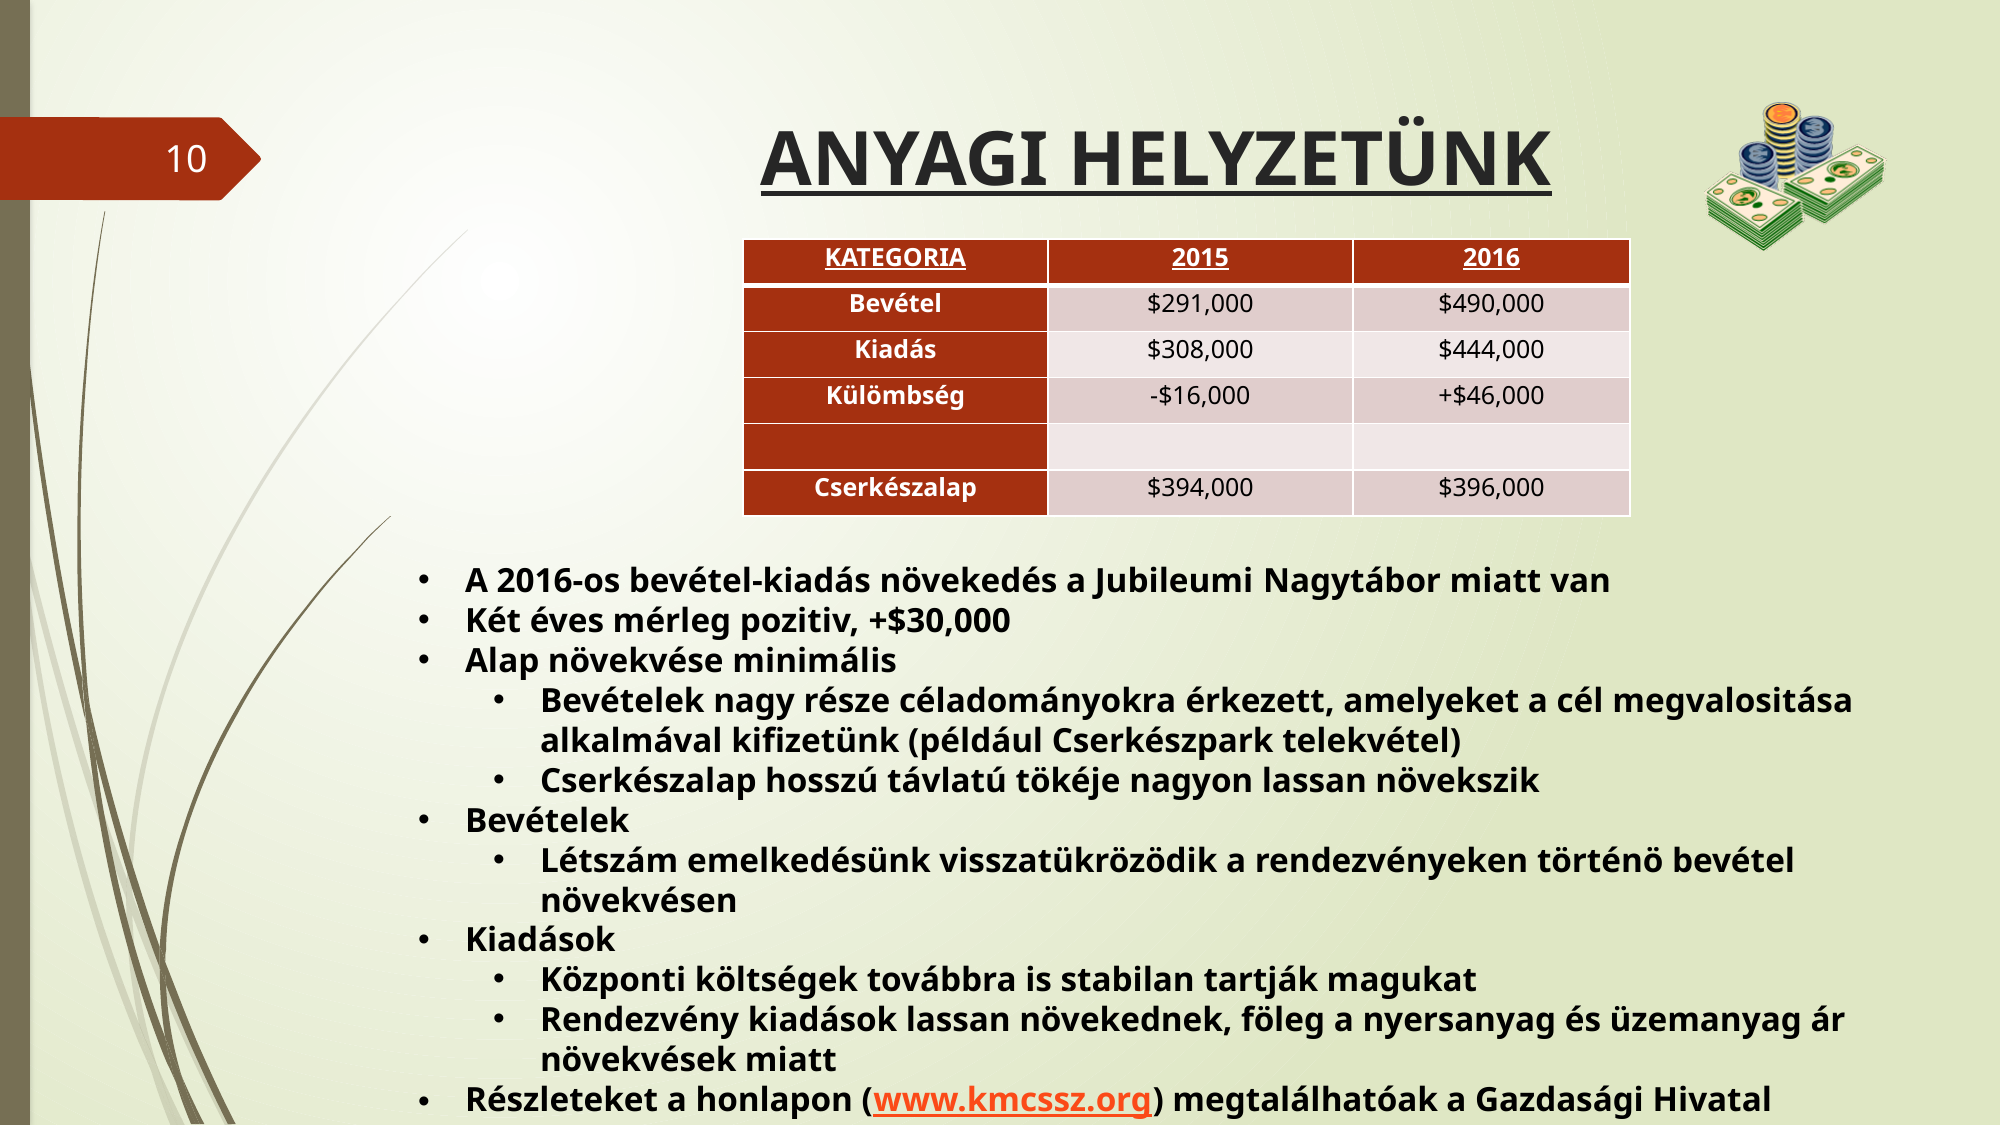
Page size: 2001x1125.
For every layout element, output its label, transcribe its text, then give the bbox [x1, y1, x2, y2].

table_cell Kiadás [744, 332, 1047, 377]
table_header KATEGORIA [744, 240, 1047, 283]
table_cell +$46,000 [1354, 378, 1629, 423]
table_cell [744, 424, 1047, 469]
text_box A 2016-os bevétel-kiadás növekedés a Jubileumi Nagytábor miatt van Két éves mérleg pozitiv, +$30,000 Alap növekvése minimális Bevételek nagy része céladományokra érkezett, amelyeket a cél megvalositása alkalmával kifizetünk (például Cserkészpark telekvétel) Cserkészalap hosszú távlatú tökéje nagyon lassan növekszik Bevételek Létszám emelkedésünk visszatükrözödik a rendezvényeken történö bevétel növekvésen Kiadások Központi költségek továbbra is stabilan tartják magukat Rendezvény kiadások lassan növekednek, föleg a nyersanyag és üzemanyag ár növekvések miatt Részleteket a honlapon (www.kmcssz.org) megtalálhatóak a Gazdasági Hivatal jelentésében [328, 551, 1985, 1125]
table_cell $490,000 [1354, 288, 1629, 331]
table_cell [1049, 424, 1352, 469]
table_cell $308,000 [1049, 332, 1352, 377]
table_header 2015 [1049, 240, 1352, 283]
table_cell -$16,000 [1049, 378, 1352, 423]
table_cell Cserkészalap [744, 471, 1047, 515]
picture [1703, 102, 1888, 251]
text_box 10 [149, 127, 223, 188]
table_header 2016 [1354, 240, 1629, 283]
title ANYAGI HELYZETÜNK [425, 102, 1888, 313]
table_cell [1354, 424, 1629, 469]
table_cell $396,000 [1354, 471, 1629, 515]
table_cell Bevétel [744, 288, 1047, 331]
table_cell $444,000 [1354, 332, 1629, 377]
table_cell Külömbség [744, 378, 1047, 423]
table_cell $291,000 [1049, 288, 1352, 331]
table_cell $394,000 [1049, 471, 1352, 515]
